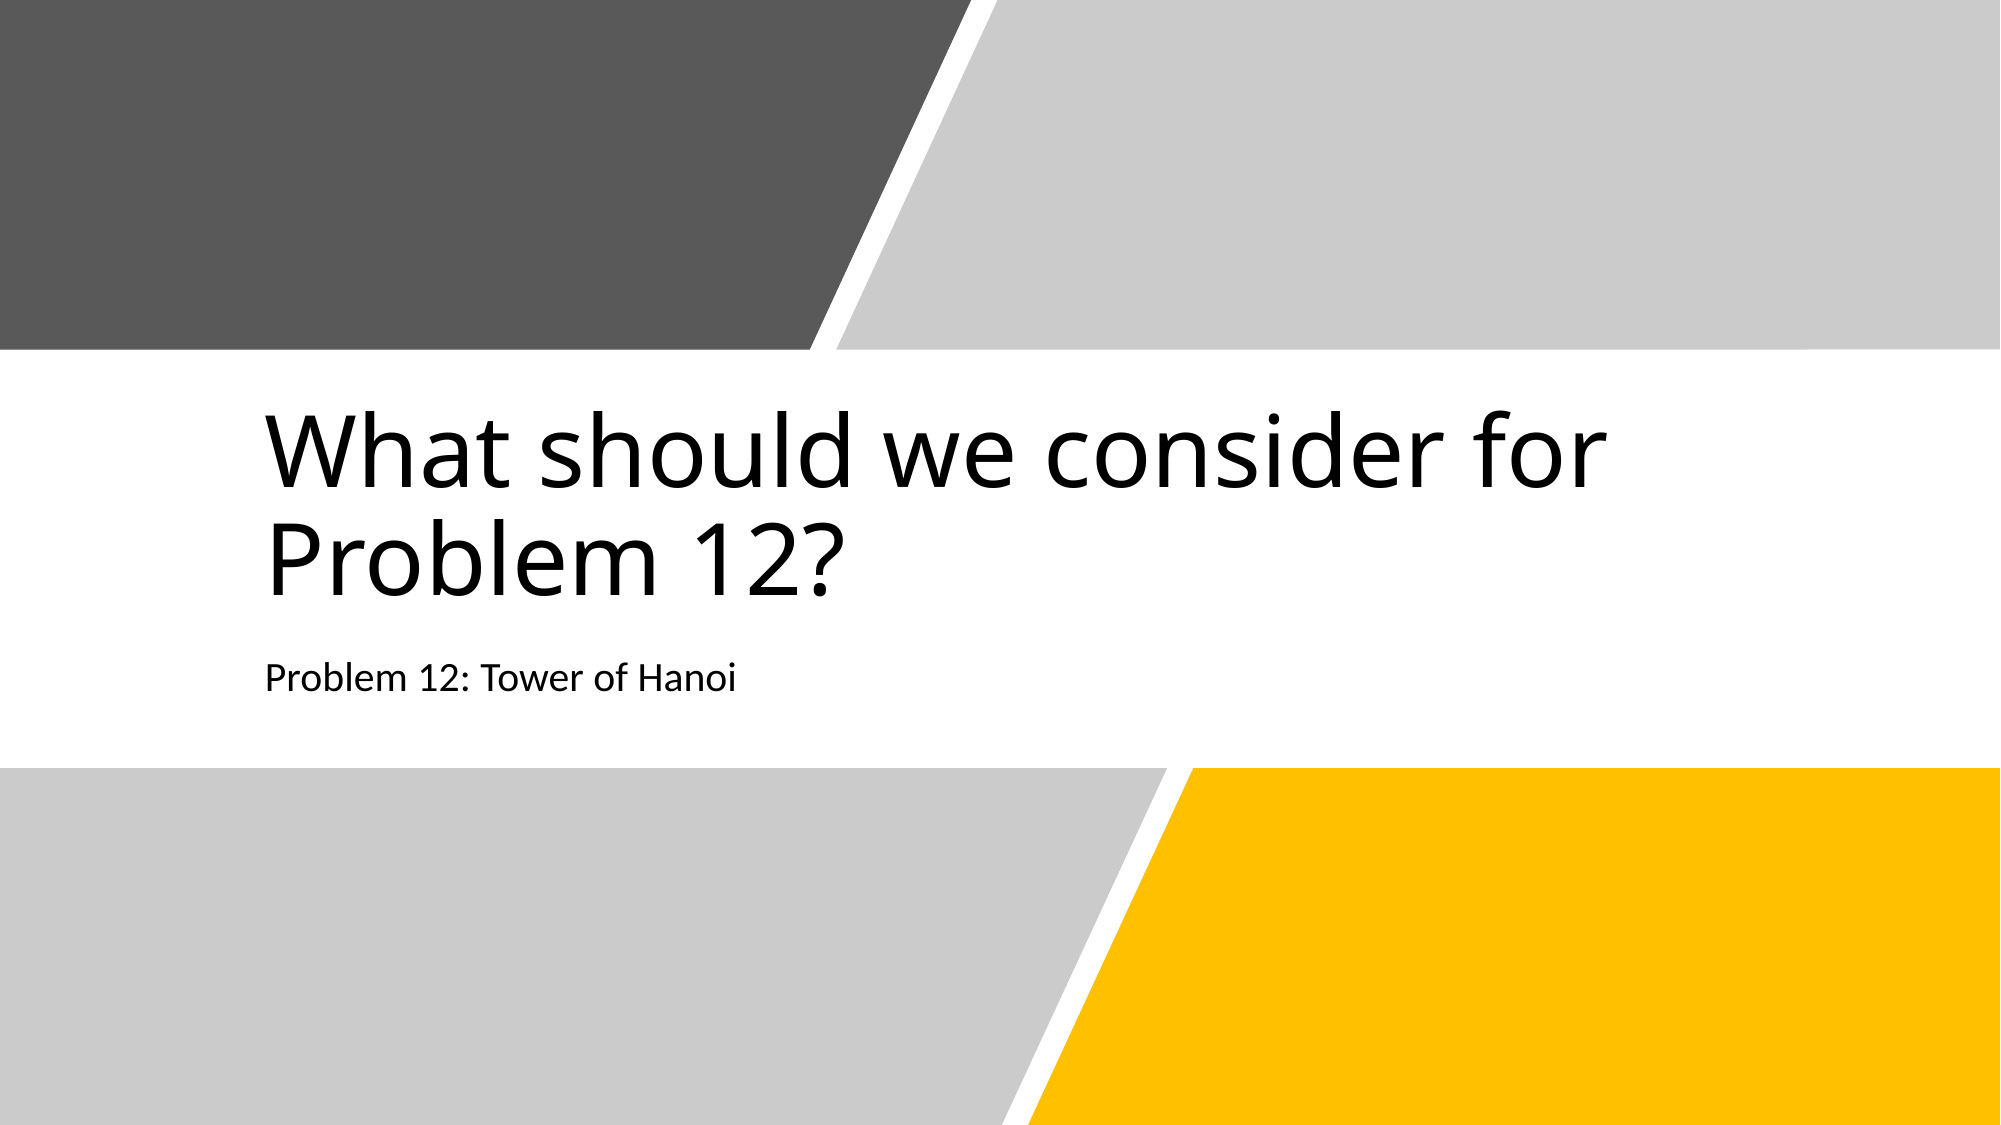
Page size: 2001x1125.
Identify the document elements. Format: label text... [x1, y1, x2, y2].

text_box [1026, 767, 2000, 1125]
text_box [834, 0, 2000, 351]
text_box [0, 767, 1169, 1125]
title What should we consider for Problem 12? [249, 368, 1750, 625]
text_box [0, 0, 973, 351]
list Problem 12: Tower of Hanoi [249, 647, 1750, 742]
text_box [1007, 767, 1192, 1125]
